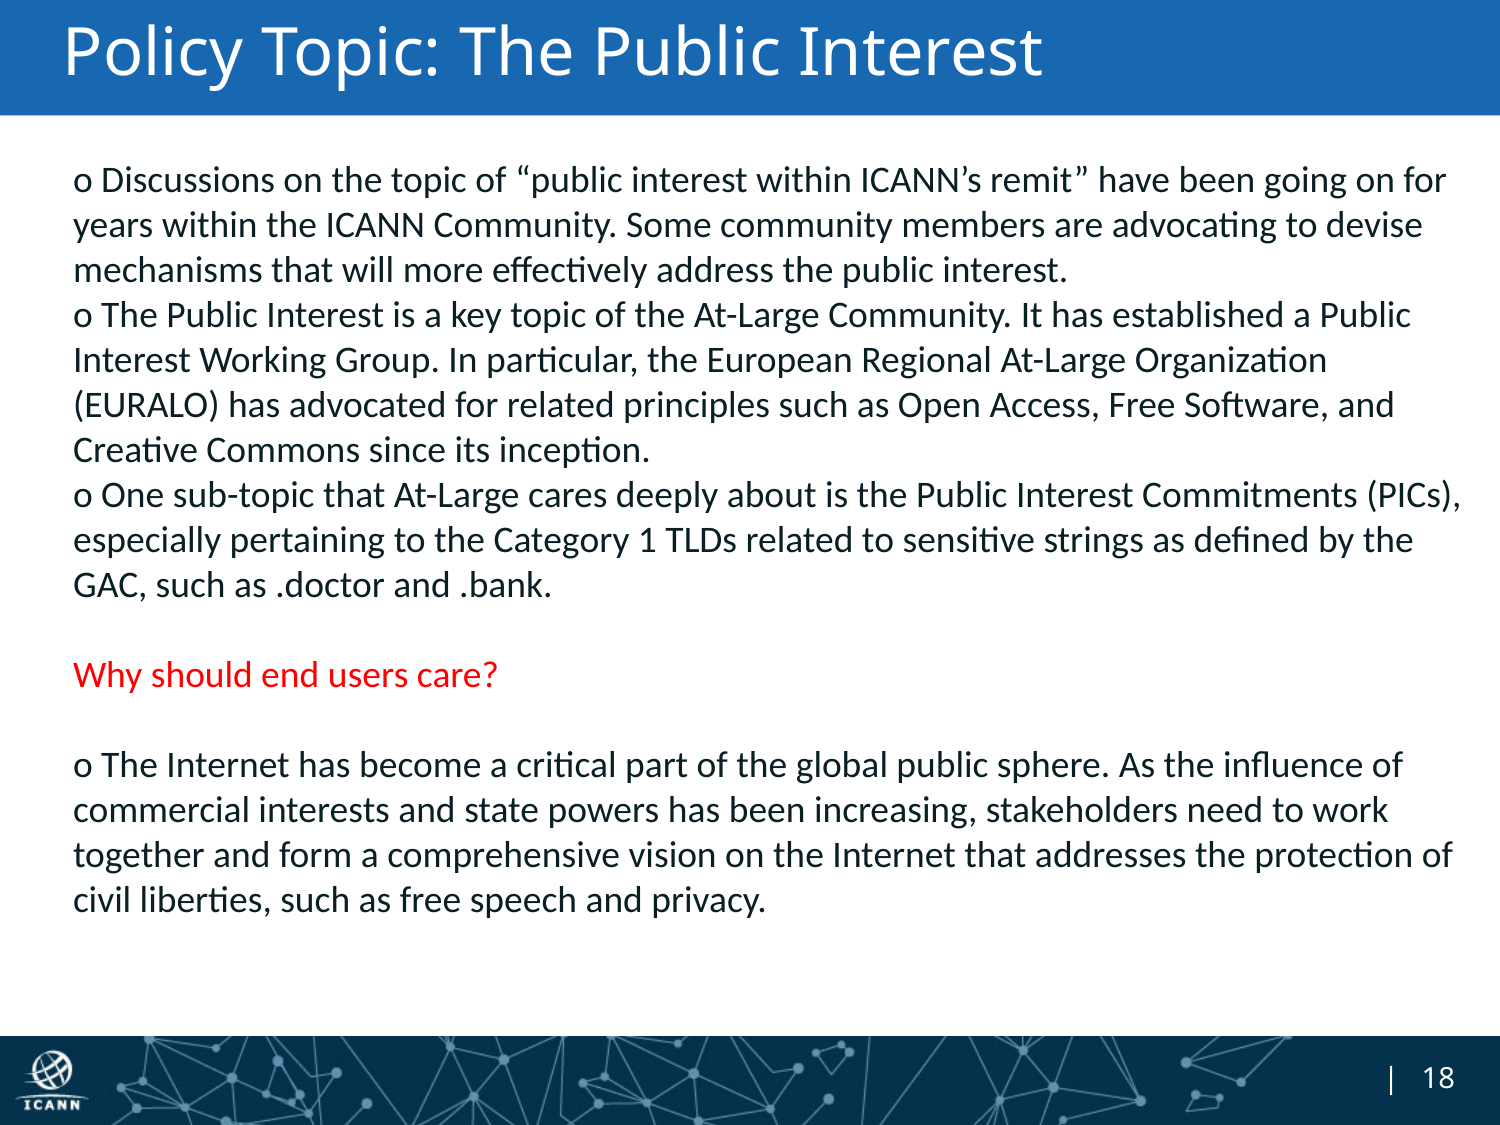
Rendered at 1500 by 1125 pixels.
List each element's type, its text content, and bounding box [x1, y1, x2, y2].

picture [0, 1036, 1500, 1125]
title Policy Topic: The Public Interest [0, 0, 1500, 116]
text_box o Discussions on the topic of “public interest within ICANN’s remit” have been going on for years within the ICANN Community. Some community members are advocating to devise mechanisms that will more effectively address the public interest. o The Public Interest is a key topic of the At-Large Community. It has established a Public Interest Working Group. In particular, the European Regional At-Large Organization (EURALO) has advocated for related principles such as Open Access, Free Software, and Creative Commons since its inception. o One sub-topic that At-Large cares deeply about is the Public Interest Commitments (PICs), especially pertaining to the Category 1 TLDs related to sensitive strings as defined by the GAC, such as .doctor and .bank. Why should end users care? o The Internet has become a critical part of the global public sphere. As the influence of commercial interests and state powers has been increasing, stakeholders need to work together and form a comprehensive vision on the Internet that addresses the protection of civil liberties, such as free speech and privacy. [58, 147, 1479, 927]
